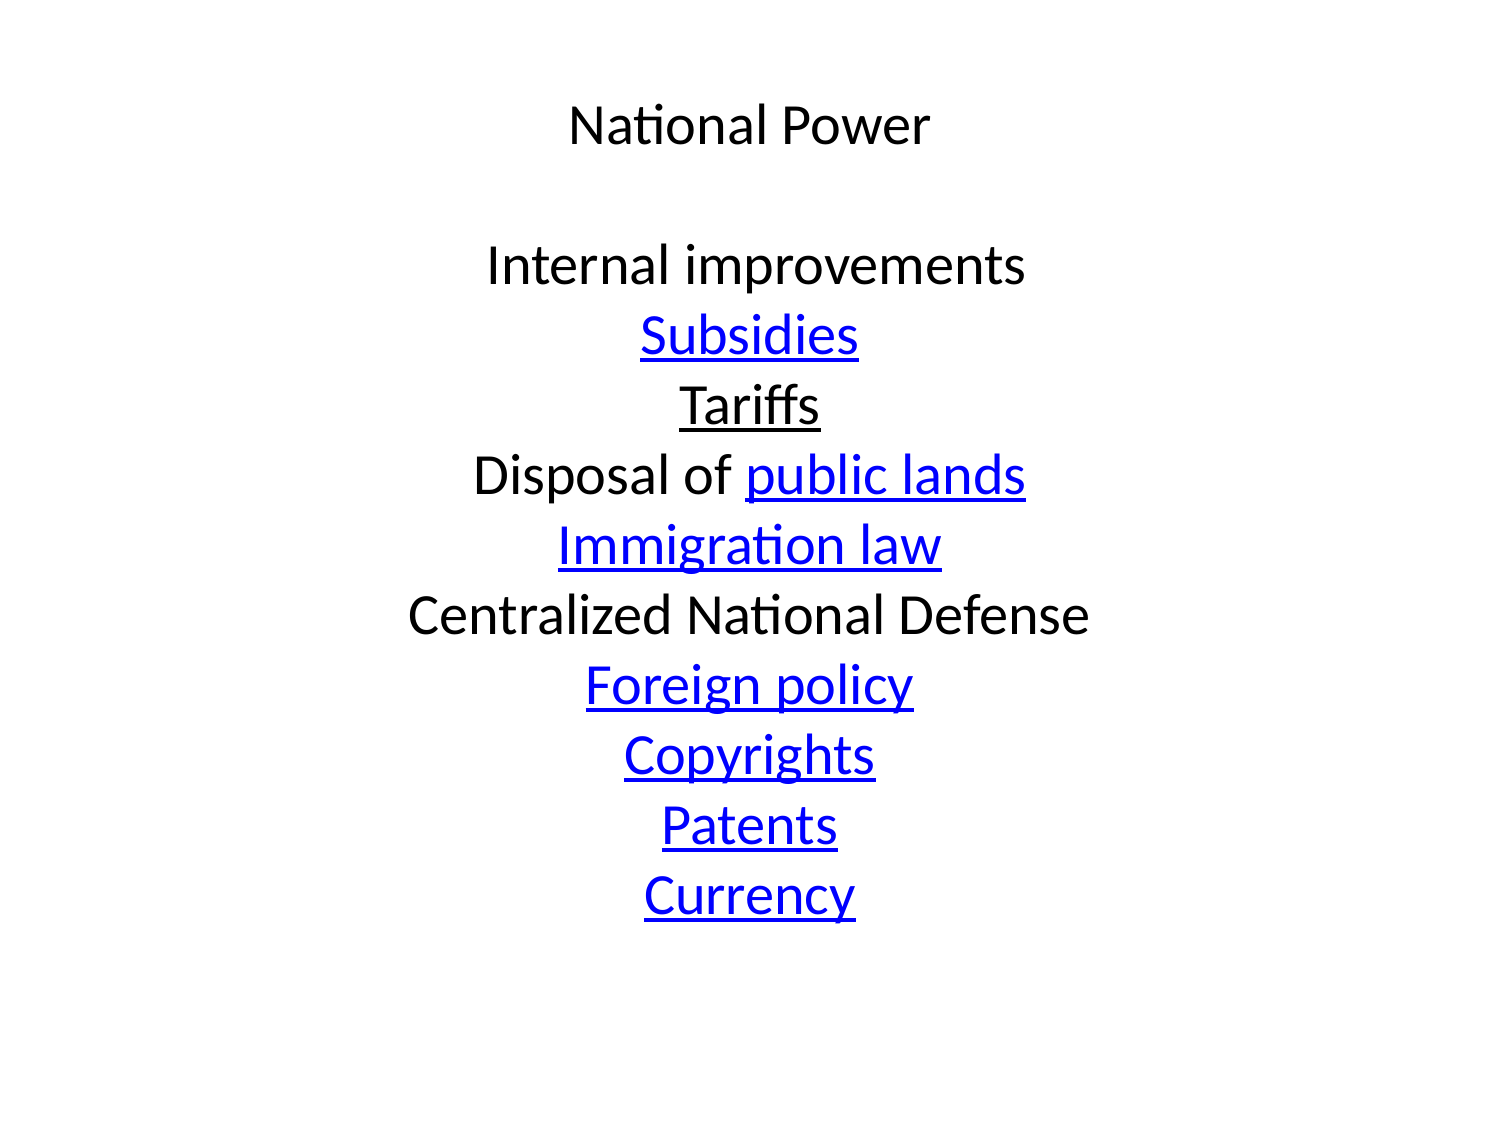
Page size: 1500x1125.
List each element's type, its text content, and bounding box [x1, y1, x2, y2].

title National Power Internal improvements Subsidies Tariffs Disposal of public lands Immigration law Centralized National Defense Foreign policy Copyrights Patents Currency [74, 44, 1426, 1038]
